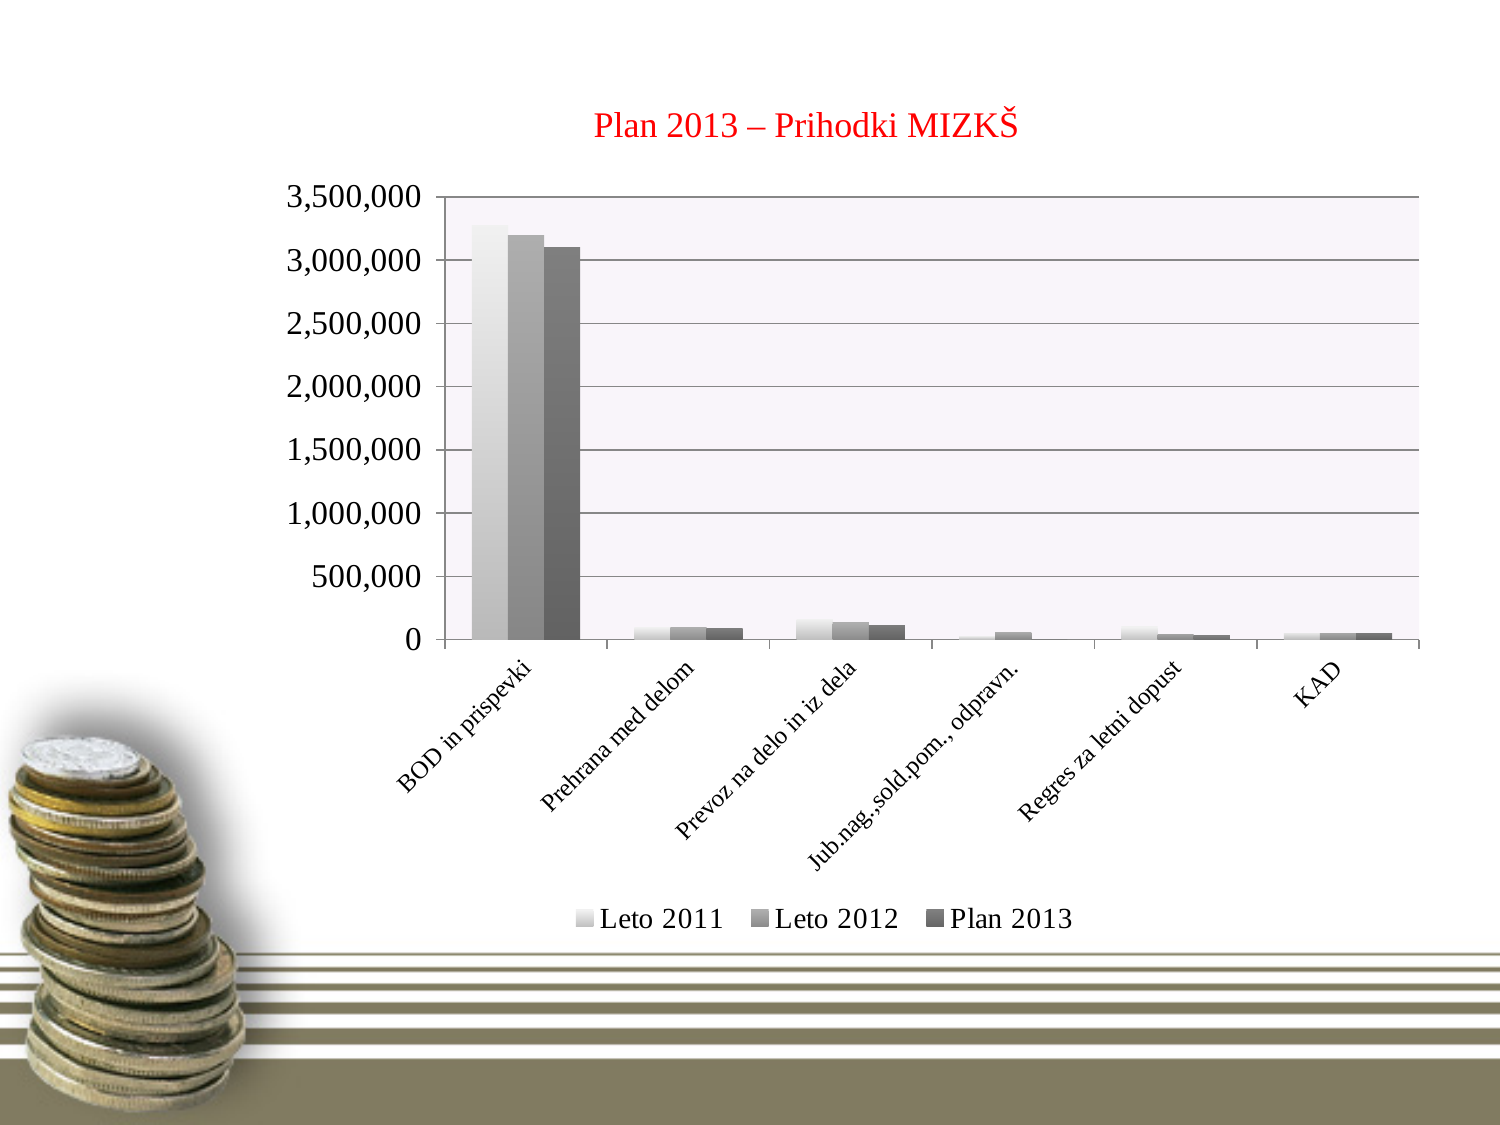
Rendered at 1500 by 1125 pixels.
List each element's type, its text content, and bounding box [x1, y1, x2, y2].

picture [0, 0, 1500, 1125]
chart [187, 175, 1430, 950]
title Plan 2013 – Prihodki MIZKŠ [234, 93, 1388, 174]
